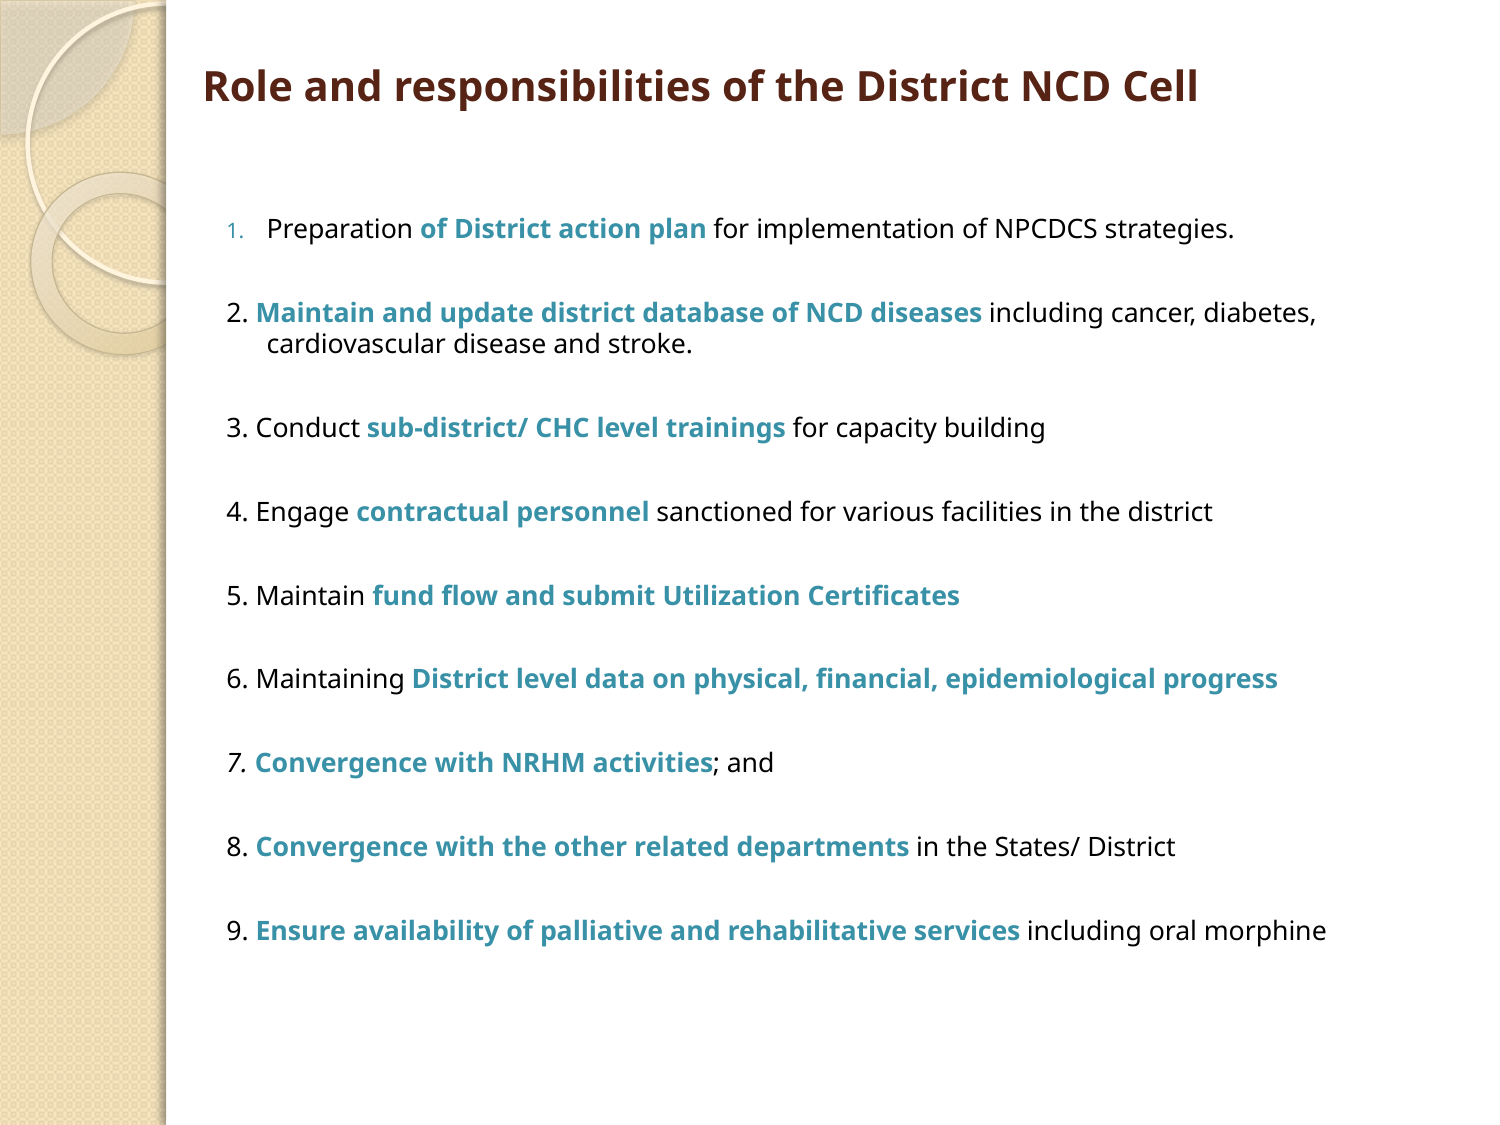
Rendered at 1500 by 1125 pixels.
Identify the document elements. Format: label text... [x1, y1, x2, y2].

list Preparation of District action plan for implementation of NPCDCS strategies. 2. Maintain and update district database of NCD diseases including cancer, diabetes, cardiovascular disease and stroke. 3. Conduct sub-district/ CHC level trainings for capacity building 4. Engage contractual personnel sanctioned for various facilities in the district 5. Maintain fund flow and submit Utilization Certificates 6. Maintaining District level data on physical, financial, epidemiological progress 7. Convergence with NRHM activities; and 8. Convergence with the other related departments in the States/ District 9. Ensure availability of palliative and rehabilitative services including oral morphine [200, 162, 1425, 1005]
title Role and responsibilities of the District NCD Cell [187, 45, 1425, 175]
